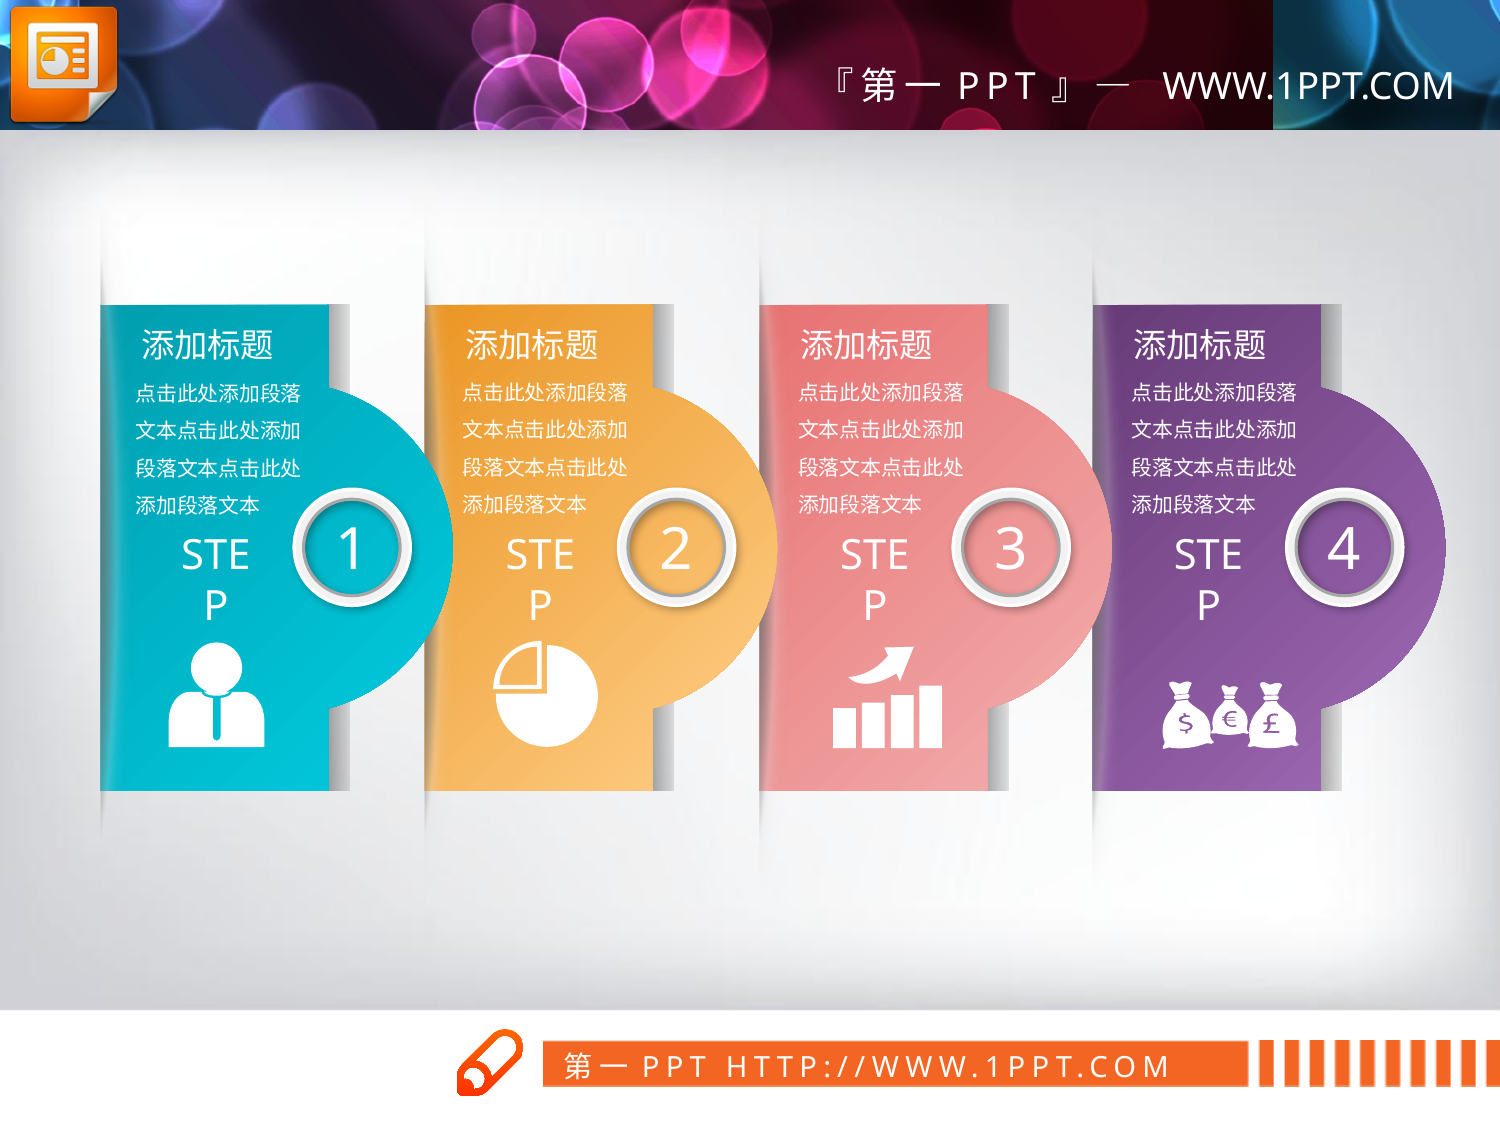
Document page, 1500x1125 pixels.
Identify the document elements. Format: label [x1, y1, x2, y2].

picture [0, 0, 1500, 1012]
text_box [492, 640, 599, 748]
text_box [1114, 189, 1446, 906]
text_box [168, 642, 265, 748]
text_box [100, 189, 453, 906]
text_box [1157, 678, 1300, 750]
text_box [832, 646, 943, 749]
text_box [779, 189, 1112, 906]
text_box [940, 488, 1082, 606]
text_box [455, 189, 778, 906]
text_box [281, 488, 423, 606]
text_box [1273, 488, 1415, 606]
picture [543, 1040, 1500, 1087]
text_box [605, 488, 747, 606]
